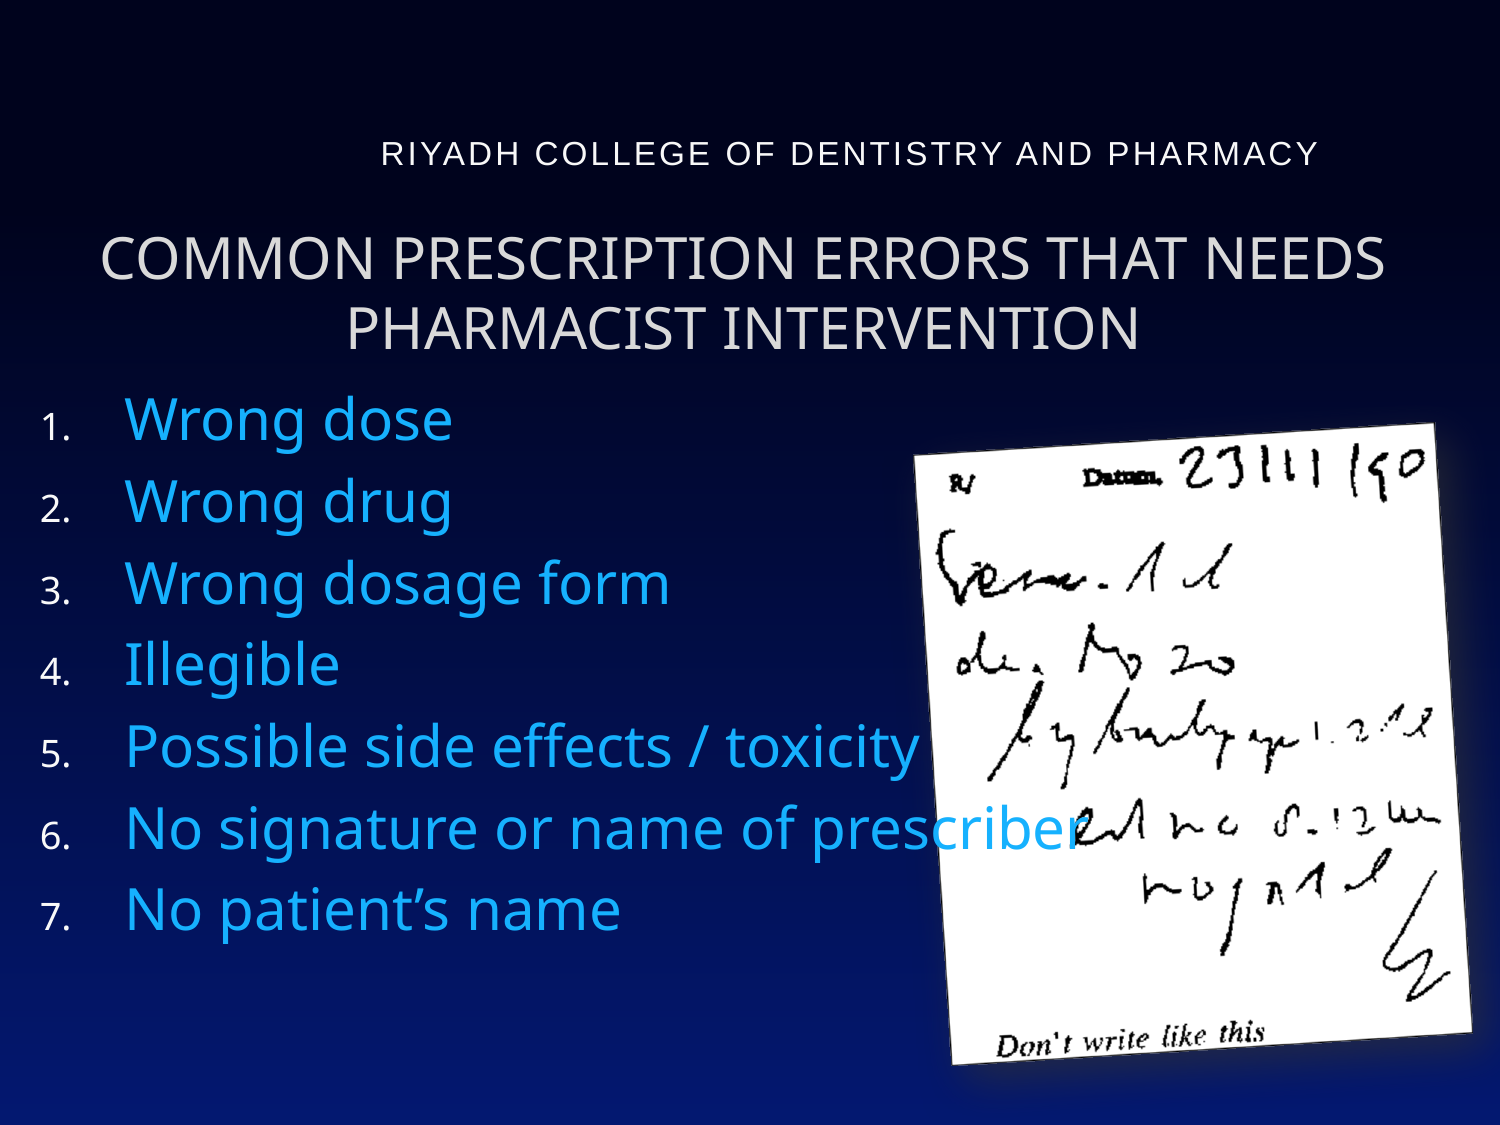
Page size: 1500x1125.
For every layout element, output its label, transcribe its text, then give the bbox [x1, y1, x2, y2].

list Wrong dose Wrong drug Wrong dosage form Illegible Possible side effects / toxicity No signature or name of prescriber No patient’s name [24, 375, 1325, 1125]
text_box Common Prescription Errors That Needs Pharmacist Intervention [37, 232, 1450, 350]
picture [930, 422, 1473, 1051]
text_box RIYADH COLLEGE OF DENTISTRY AND PHARMACY [349, 124, 1338, 220]
